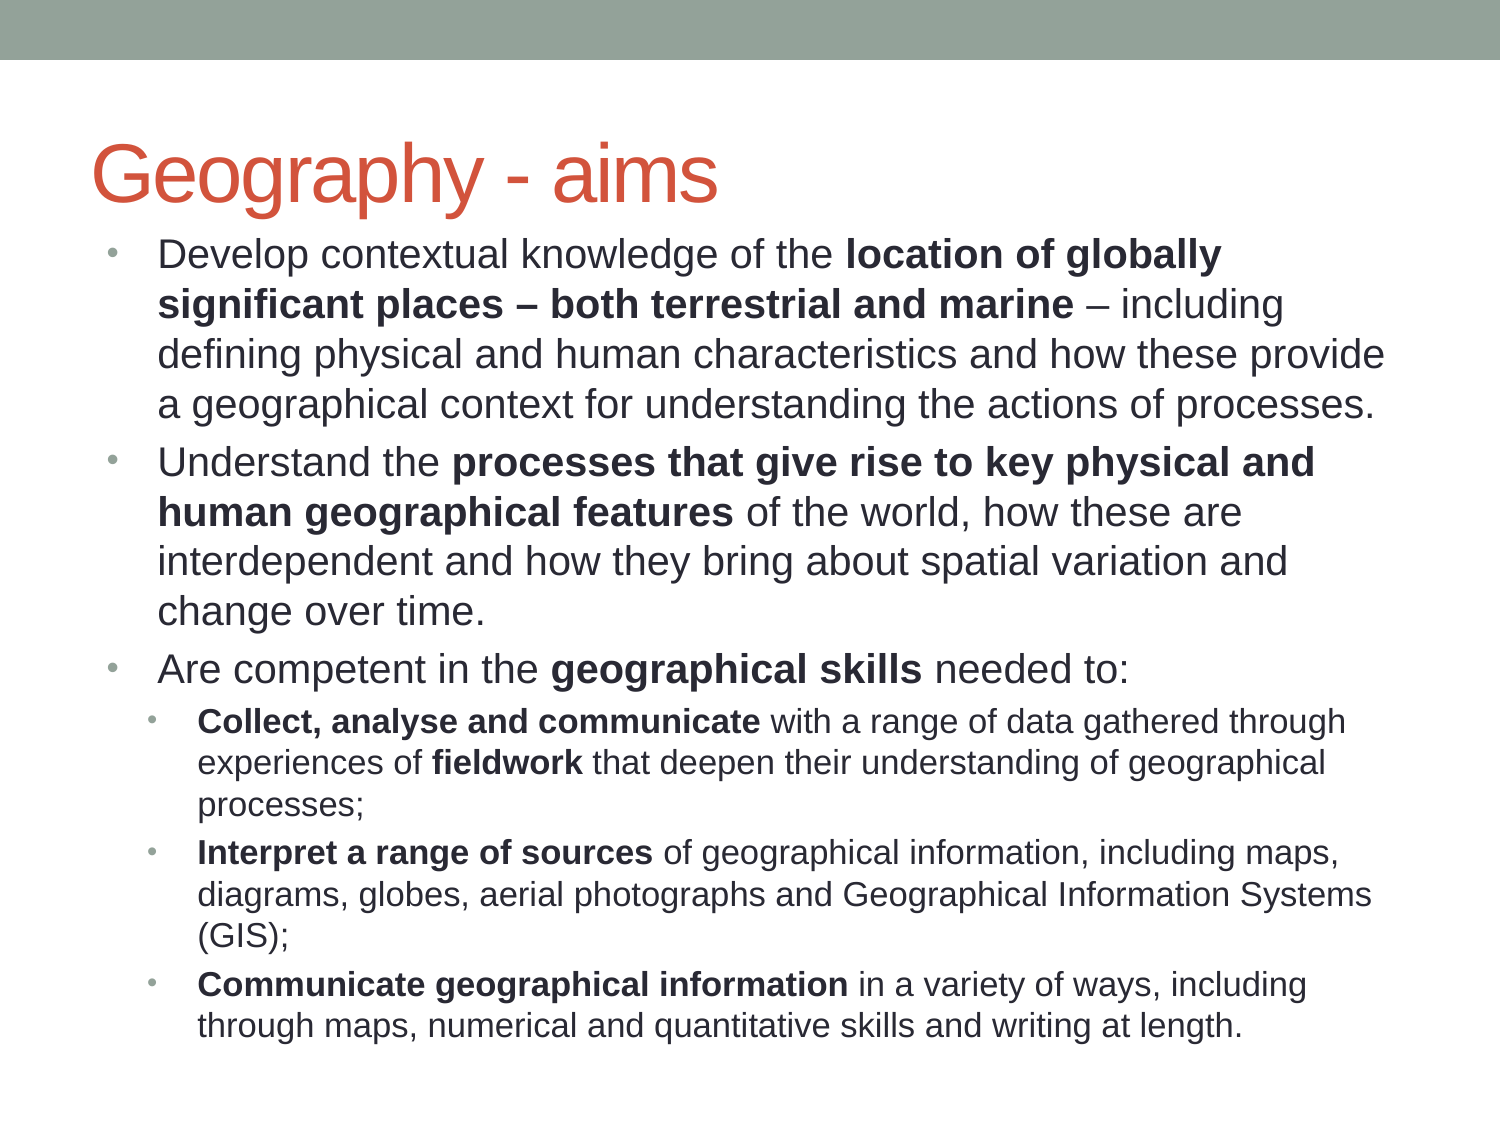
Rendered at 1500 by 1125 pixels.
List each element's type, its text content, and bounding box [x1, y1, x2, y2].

title Geography - aims [75, 87, 1425, 219]
list Develop contextual knowledge of the location of globally significant places – both terrestrial and marine – including defining physical and human characteristics and how these provide a geographical context for understanding the actions of processes. Understand the processes that give rise to key physical and human geographical features of the world, how these are interdependent and how they bring about spatial variation and change over time. Are competent in the geographical skills needed to: Collect, analyse and communicate with a range of data gathered through experiences of fieldwork that deepen their understanding of geographical processes; Interpret a range of sources of geographical information, including maps, diagrams, globes, aerial photographs and Geographical Information Systems (GIS); Communicate geographical information in a variety of ways, including through maps, numerical and quantitative skills and writing at length. [75, 219, 1425, 1094]
